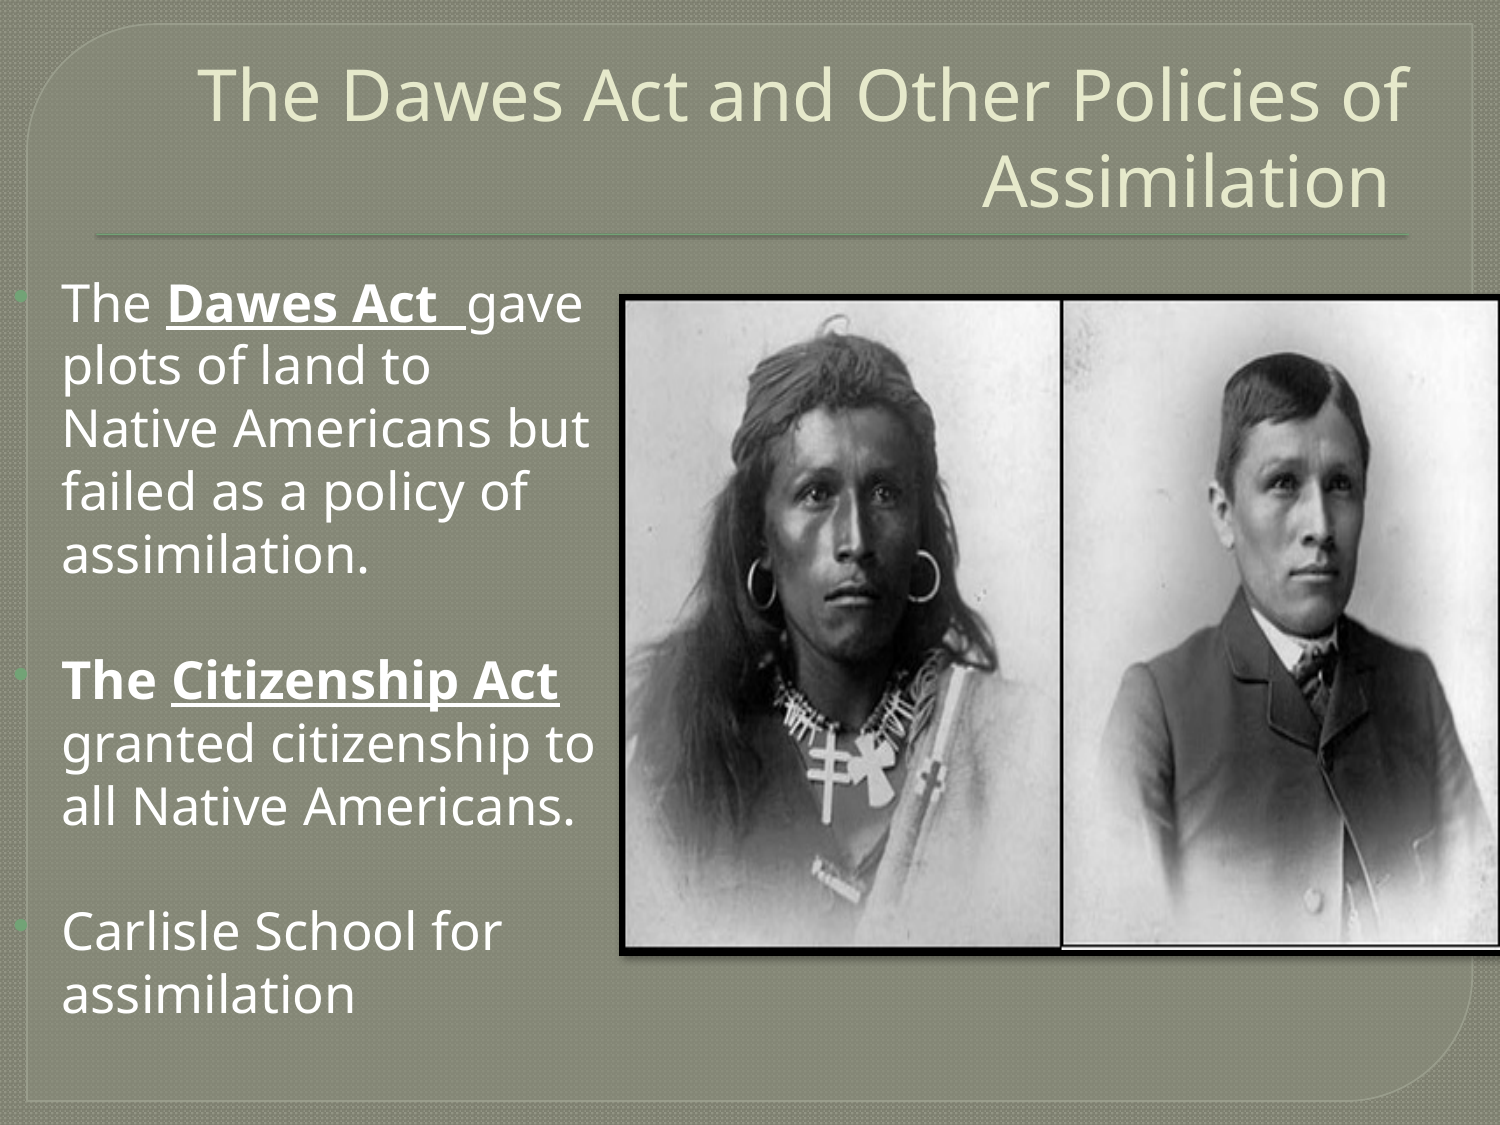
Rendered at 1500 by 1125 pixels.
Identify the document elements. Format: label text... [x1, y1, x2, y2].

list The Dawes Act gave plots of land to Native Americans but failed as a policy of assimilation. The Citizenship Act granted citizenship to all Native Americans. Carlisle School for assimilation [0, 262, 613, 1063]
picture [624, 299, 1500, 951]
title The Dawes Act and Other Policies of Assimilation [75, 41, 1425, 230]
